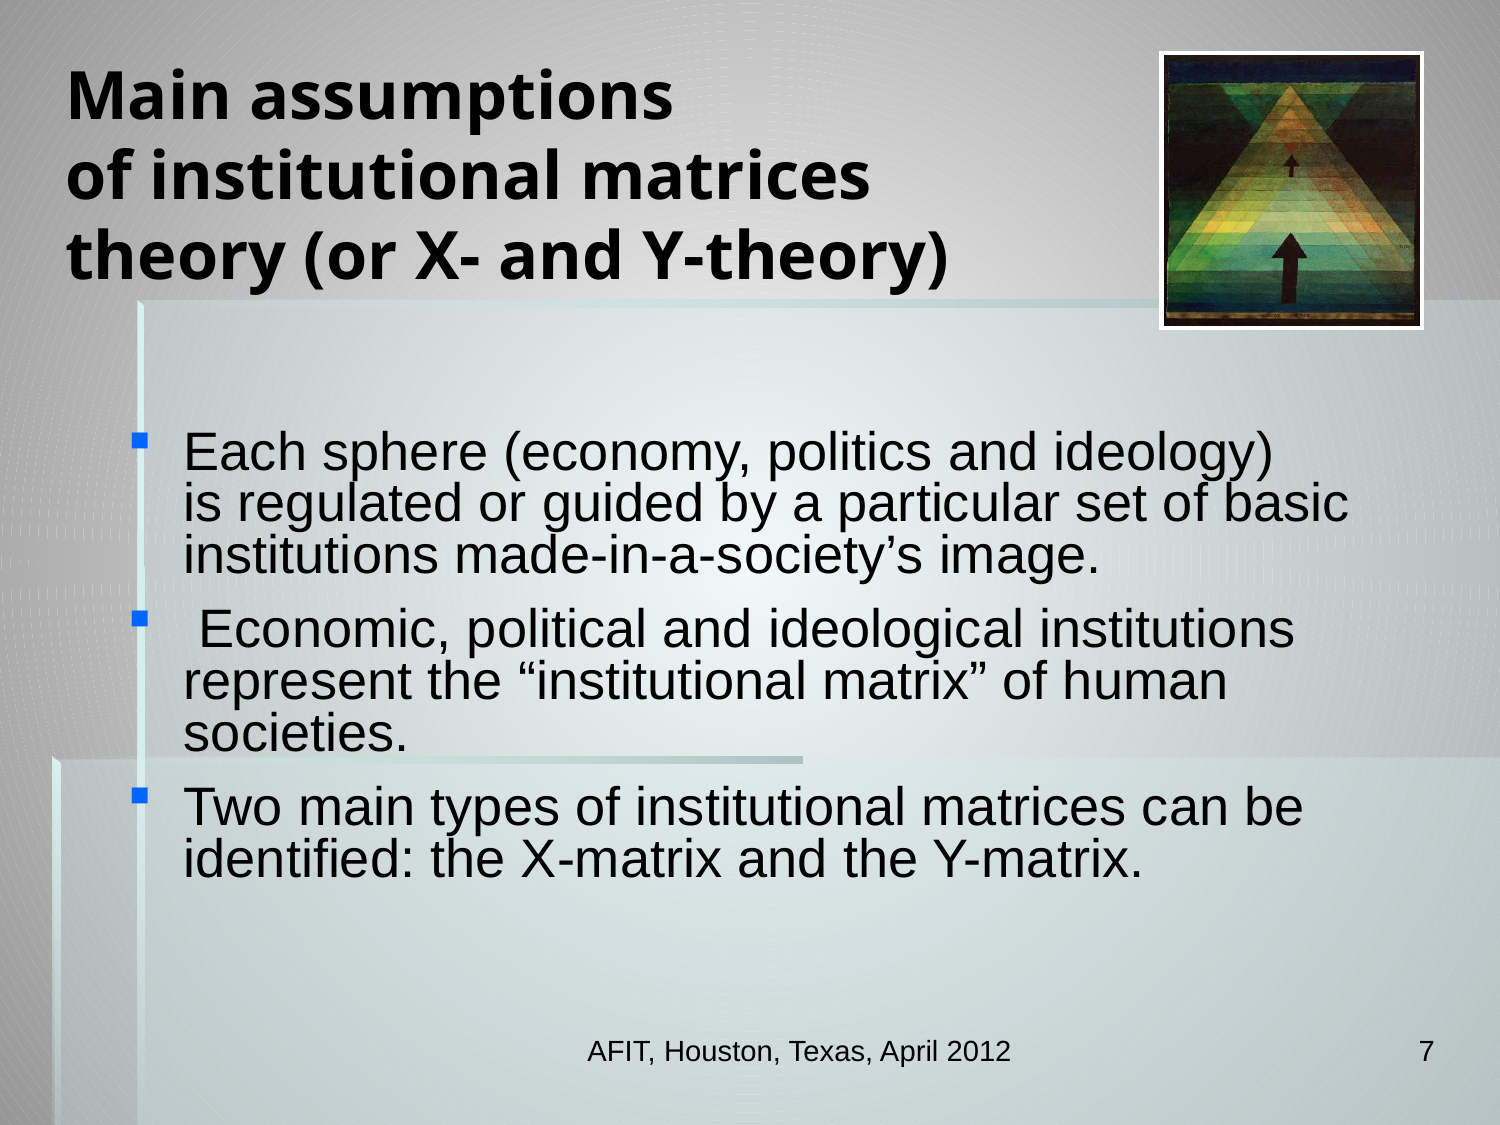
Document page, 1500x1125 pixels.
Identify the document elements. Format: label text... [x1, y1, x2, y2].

picture [1163, 54, 1421, 327]
footer AFIT, Houston, Texas, April 2012 [562, 1024, 1038, 1103]
list Each sphere (economy, politics and ideology) is regulated or guided by a particular set of basic institutions made-in-a-society’s image. Economic, political and ideological institutions represent the “institutional matrix” of human societies. Two main types of institutional matrices can be identified: the X-matrix and the Y-matrix. [111, 420, 1412, 965]
slide_number 7 [1137, 1024, 1451, 1103]
title Main assumptions of institutional matrices theory (or X- and Y-theory) [49, 30, 1101, 315]
